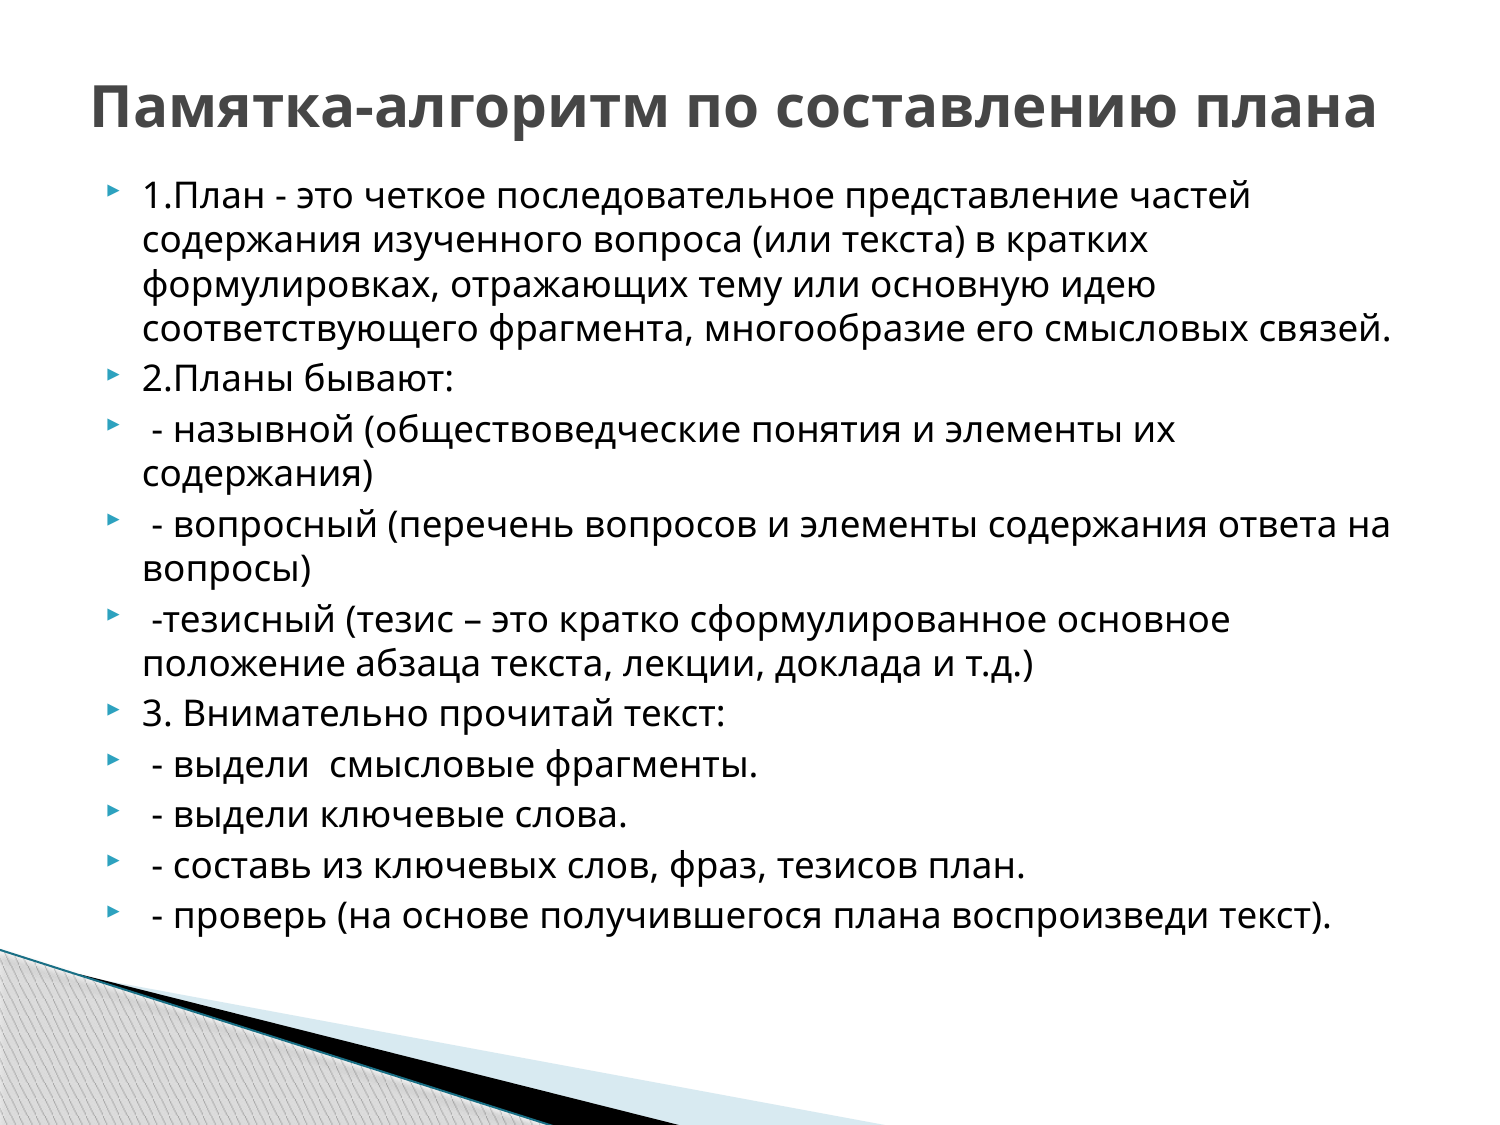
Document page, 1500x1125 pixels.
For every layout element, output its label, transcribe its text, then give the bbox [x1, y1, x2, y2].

list 1.План - это четкое последовательное представление частей содержания изученного вопроса (или текста) в кратких формулировках, отражающих тему или основную идею соответствующего фрагмента, многообразие его смысловых связей. 2.Планы бывают: - назывной (обществоведческие понятия и элементы их содержания) - вопросный (перечень вопросов и элементы содержания ответа на вопросы) -тезисный (тезис – это кратко сформулированное основное положение абзаца текста, лекции, доклада и т.д.) 3. Внимательно прочитай текст: - выдели смысловые фрагменты. - выдели ключевые слова. - составь из ключевых слов, фраз, тезисов план. - проверь (на основе получившегося плана воспроизведи текст). [75, 233, 1425, 986]
title Памятка-алгоритм по составлению плана [75, 45, 1425, 233]
